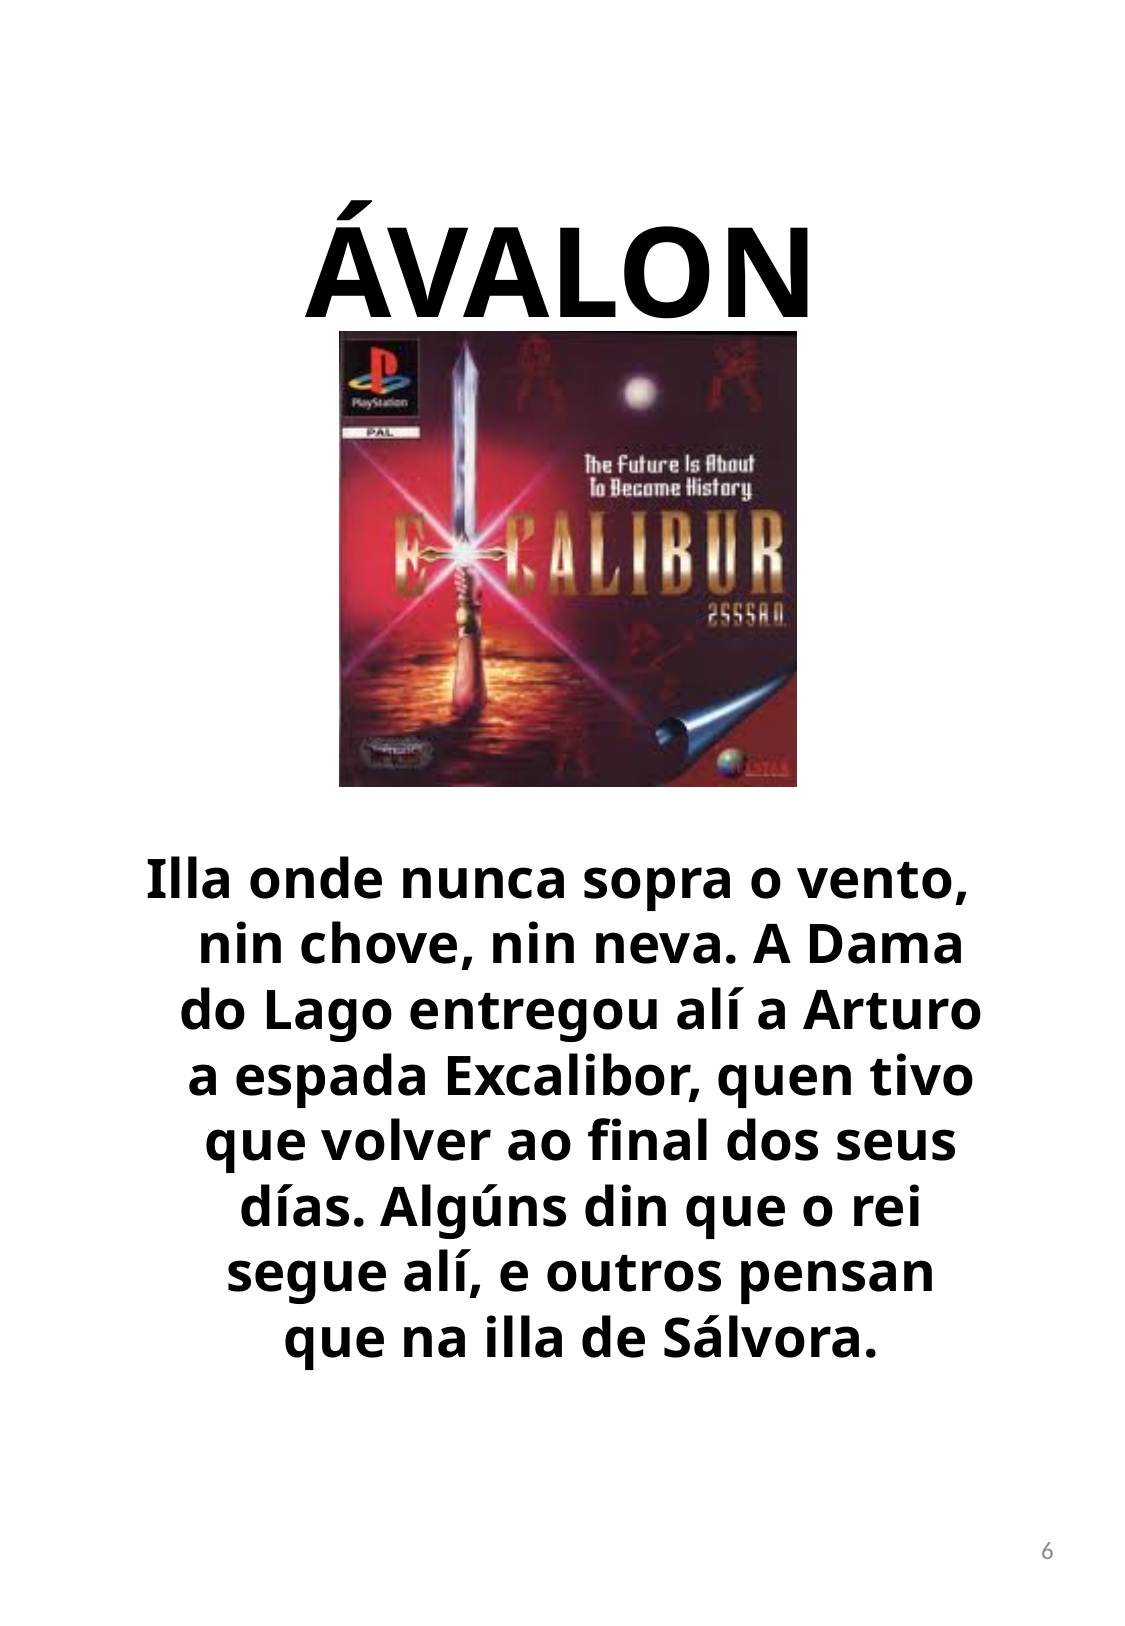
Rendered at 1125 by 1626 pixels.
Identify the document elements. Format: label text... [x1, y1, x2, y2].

title ÁVALON [58, 167, 1067, 368]
picture [339, 331, 798, 788]
slide_number 6 [806, 1506, 1069, 1593]
text_box Illa onde nunca sopra o vento, nin chove, nin neva. A Dama do Lago entregou alí a Arturo a espada Excalibor, quen tivo que volver ao final dos seus días. Algúns din que o rei segue alí, e outros pensan que na illa de Sálvora. [117, 835, 1001, 1446]
